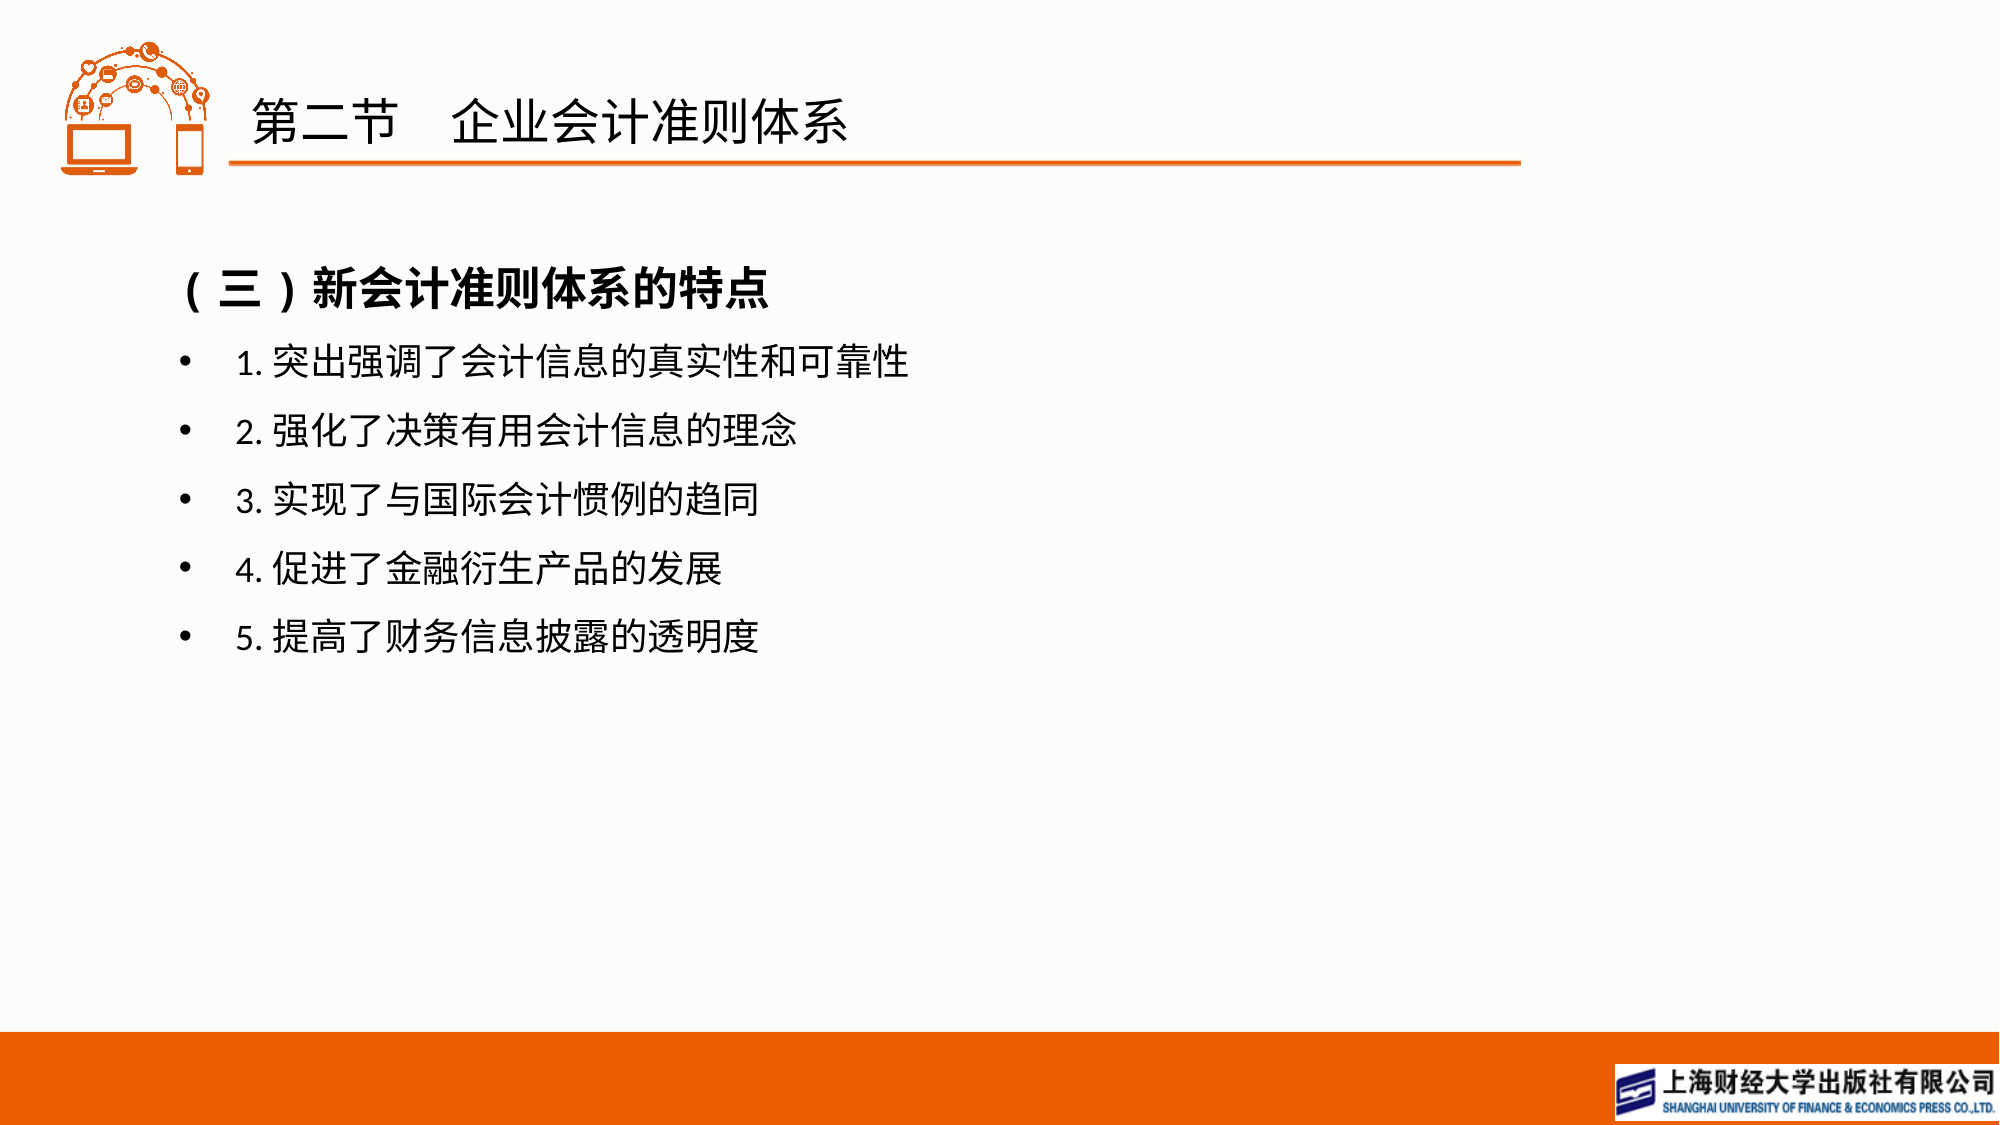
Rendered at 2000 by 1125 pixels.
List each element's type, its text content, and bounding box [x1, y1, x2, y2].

picture [0, 0, 2000, 1125]
list (三)新会计准则体系的特点 1.突出强调了会计信息的真实性和可靠性 2.强化了决策有用会计信息的理念 3.实现了与国际会计惯例的趋同 4.促进了金融衍生产品的发展 5.提高了财务信息披露的透明度 [163, 227, 1853, 1049]
title 第二节 企业会计准则体系 [235, 82, 1605, 189]
